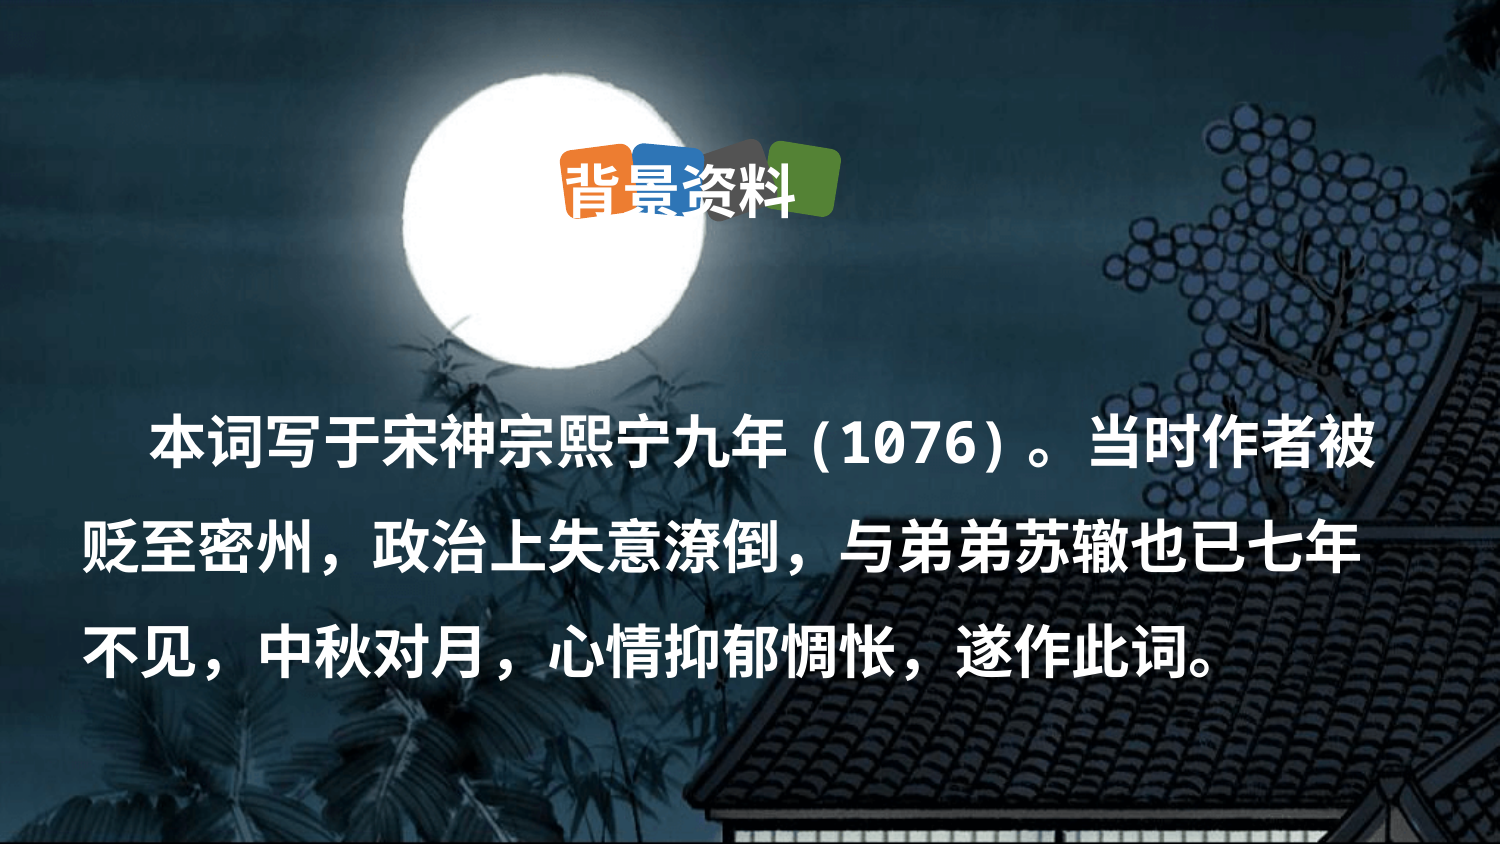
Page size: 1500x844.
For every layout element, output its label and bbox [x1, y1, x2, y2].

text_box [549, 128, 838, 222]
picture [0, 0, 1500, 844]
